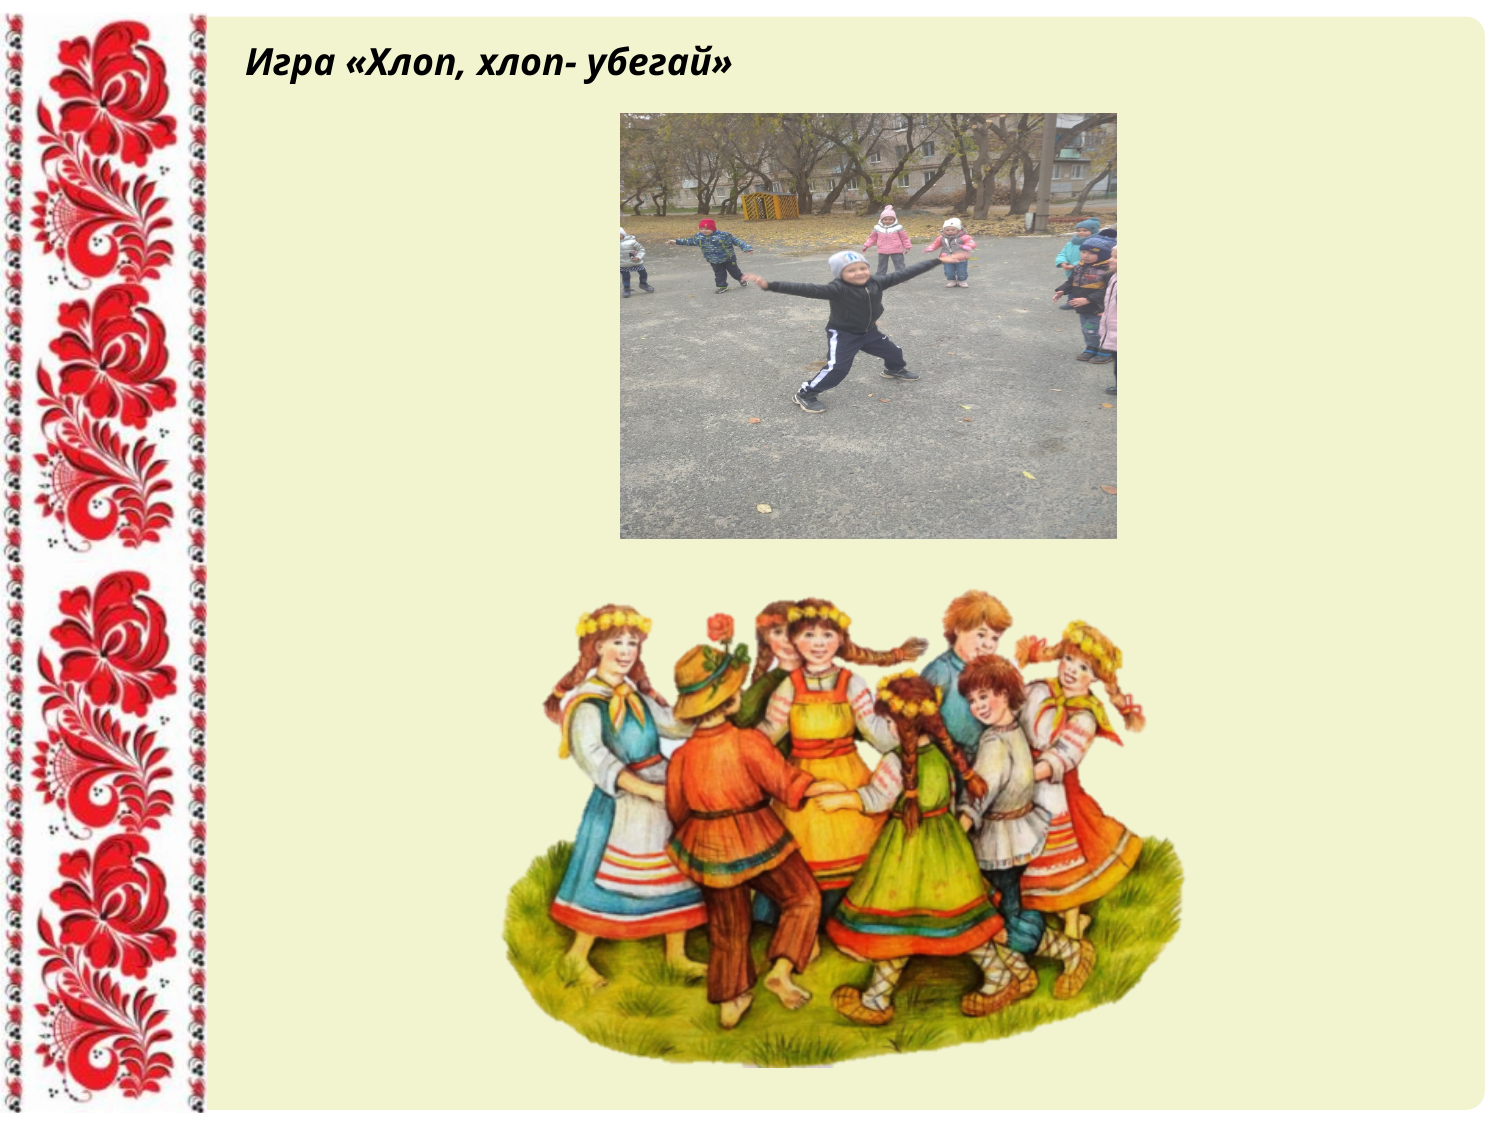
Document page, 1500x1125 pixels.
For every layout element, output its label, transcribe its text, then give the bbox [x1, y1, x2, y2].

picture [0, 13, 379, 562]
picture [0, 563, 379, 1112]
picture [619, 113, 1117, 540]
picture [489, 562, 1200, 1068]
text_box Игра «Хлоп, хлоп- убегай» [230, 30, 1459, 136]
